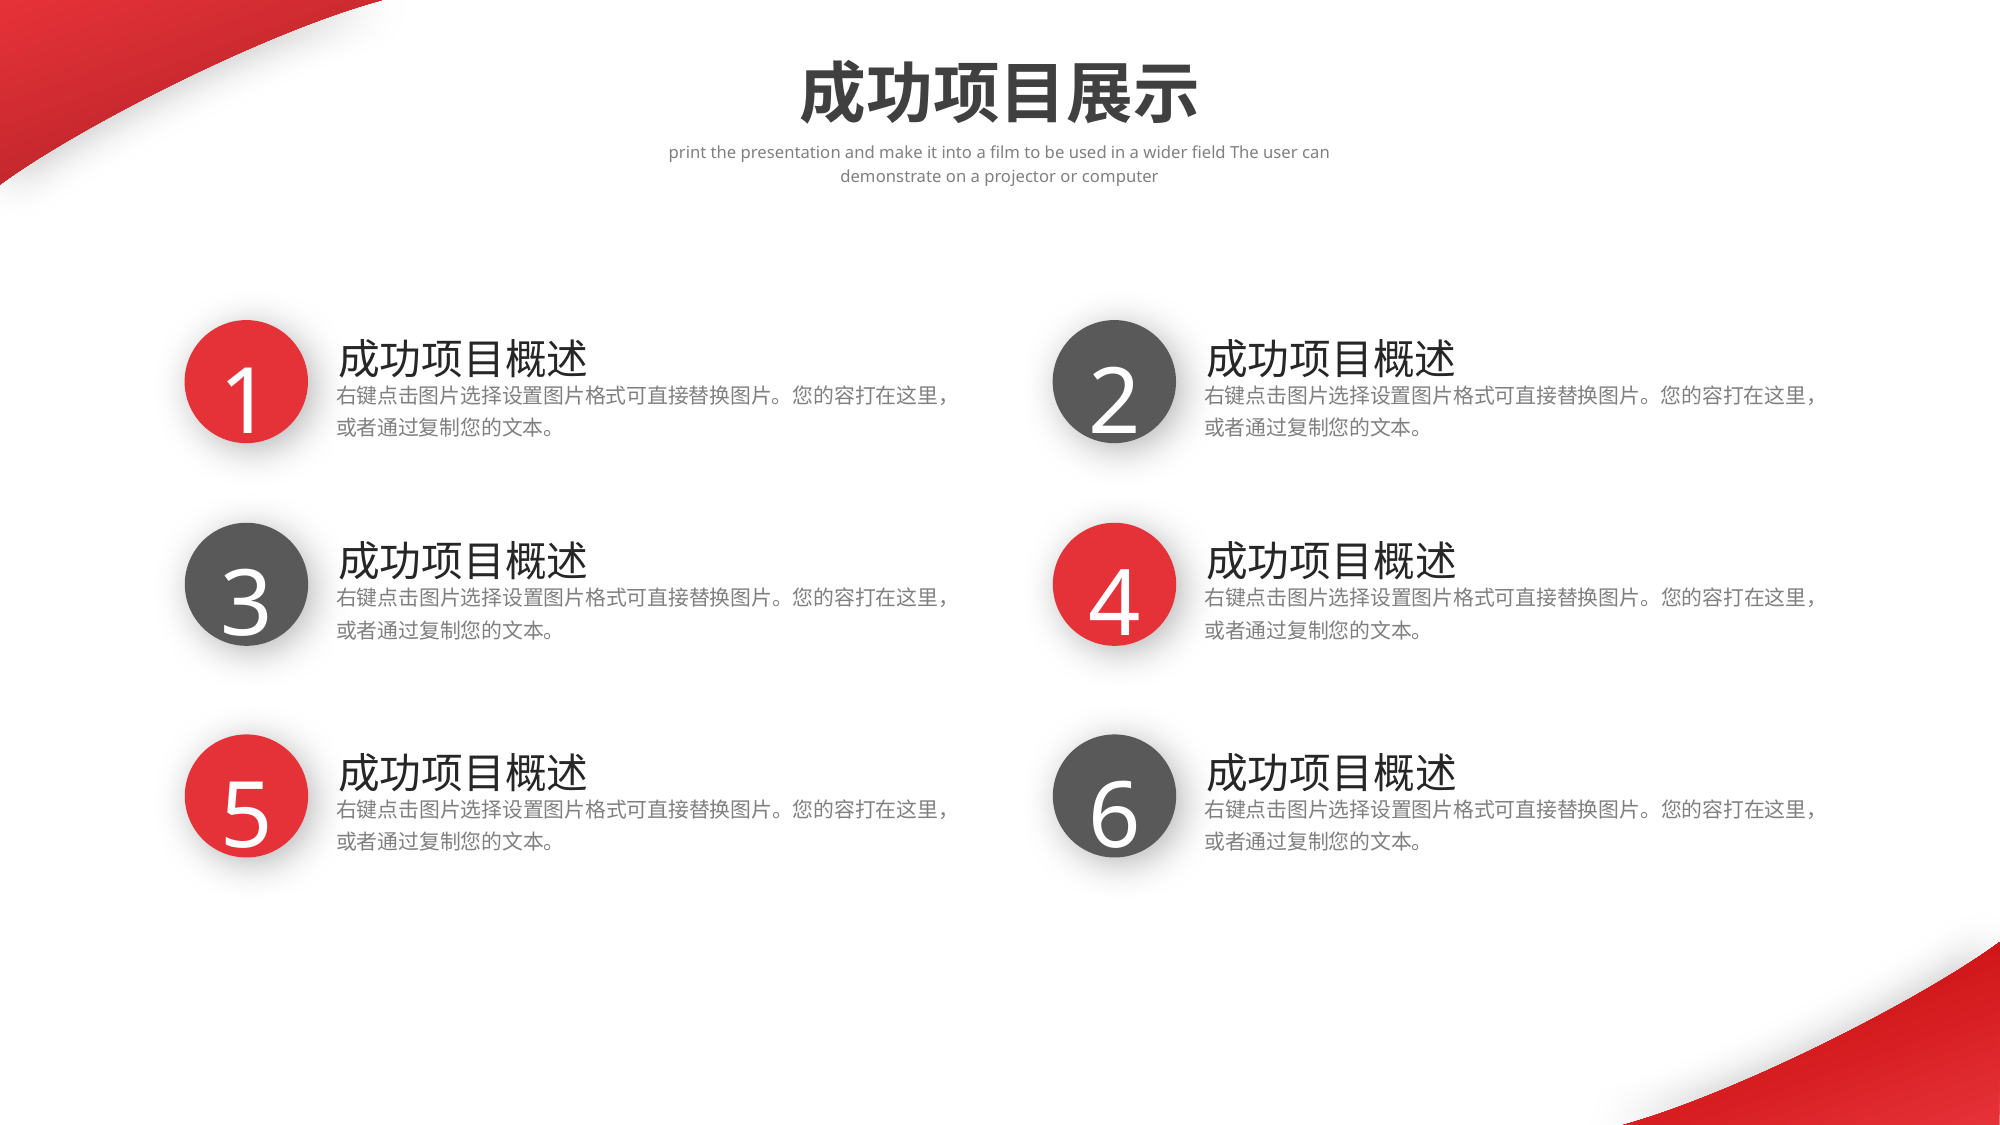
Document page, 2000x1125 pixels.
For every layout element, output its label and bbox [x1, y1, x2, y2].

text_box [1052, 716, 1828, 860]
text_box [184, 716, 959, 860]
text_box [184, 504, 959, 648]
text_box [1052, 302, 1827, 446]
text_box [1052, 504, 1828, 648]
text_box [649, 43, 1351, 195]
text_box [184, 302, 959, 446]
